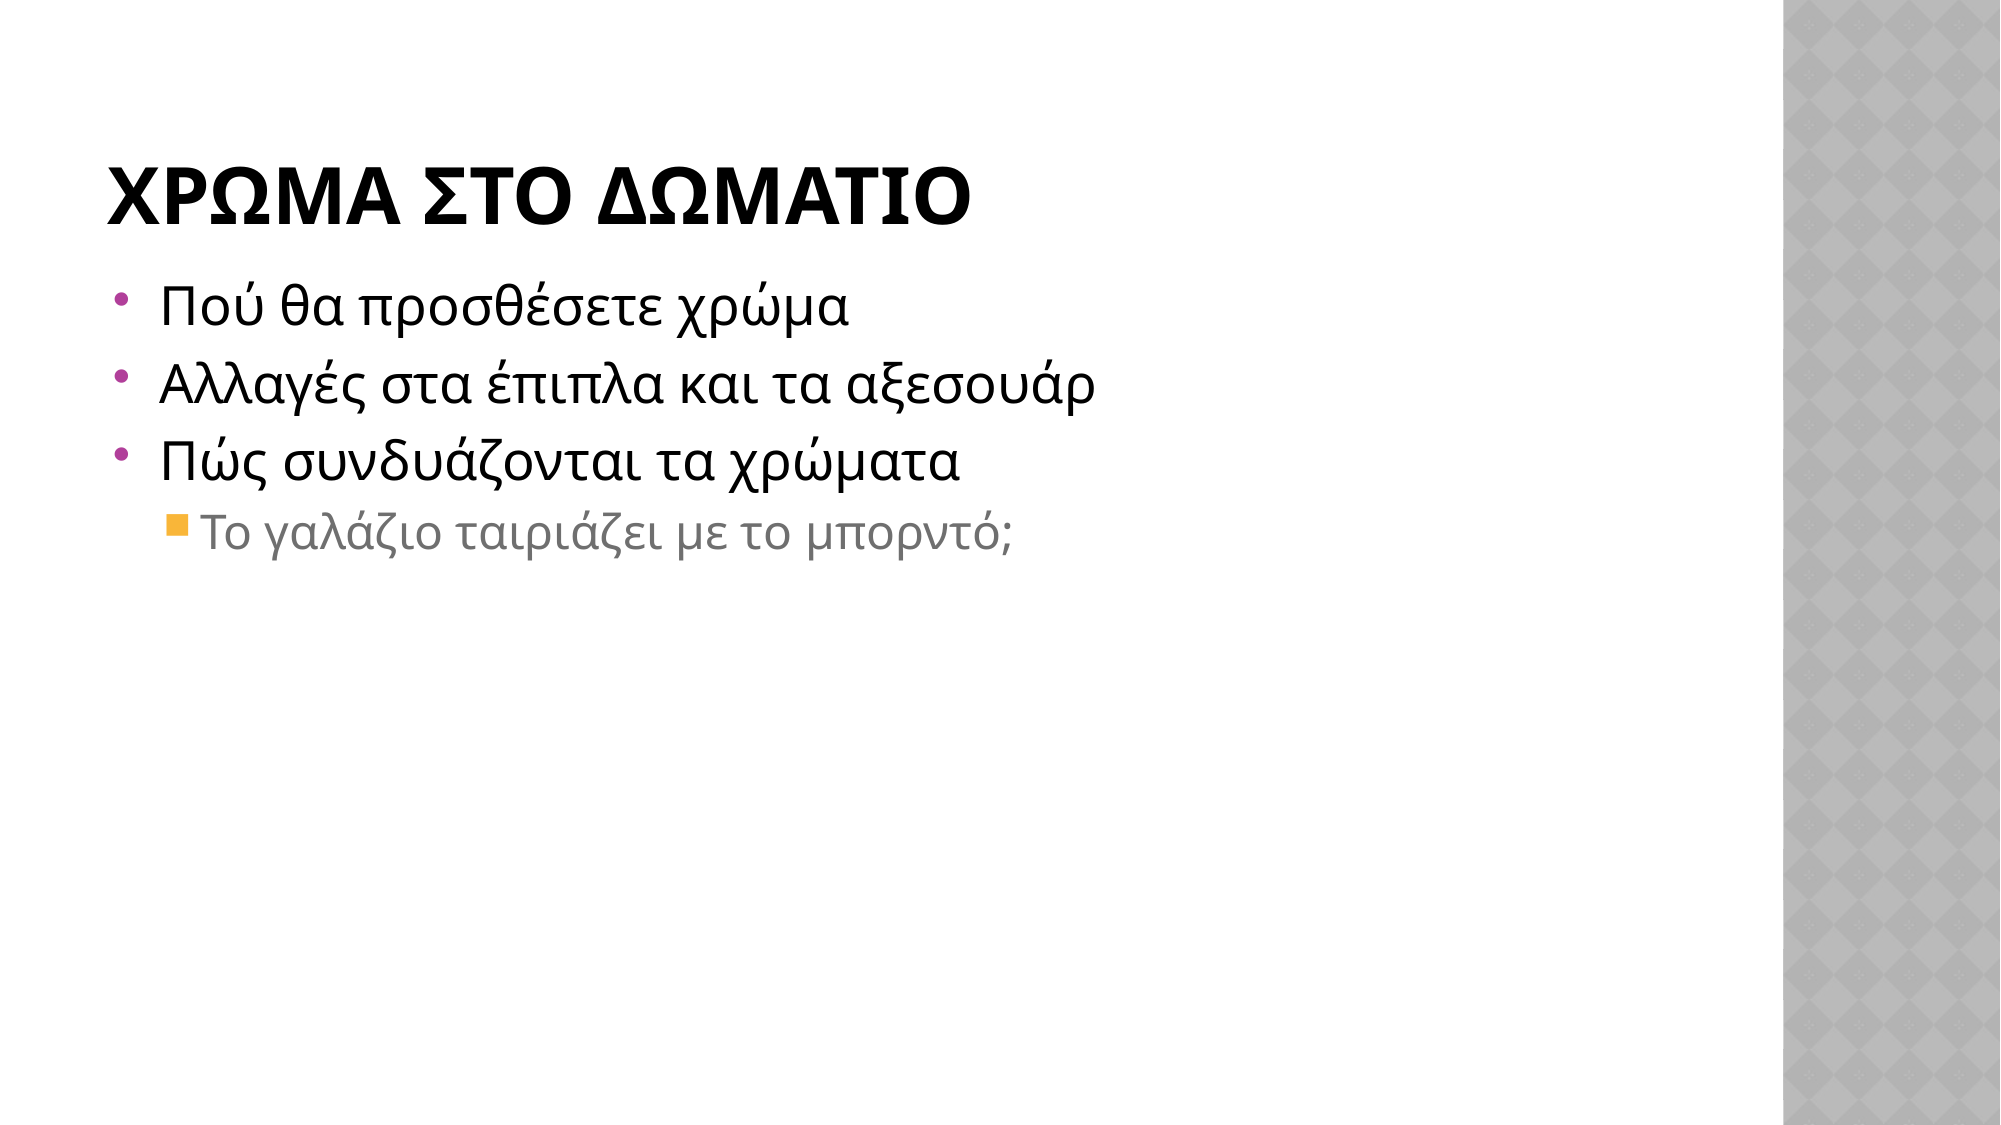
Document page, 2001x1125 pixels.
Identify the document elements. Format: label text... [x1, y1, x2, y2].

title ΧΡΩΜΑ ΣΤΟ ΔΩΜΑΤΙΟ [99, 52, 1684, 240]
list Πού θα προσθέσετε χρώμα Αλλαγές στα έπιπλα και τα αξεσουάρ Πώς συνδυάζονται τα χρώματα Το γαλάζιο ταιριάζει με το μπορντό; [99, 264, 1684, 1059]
